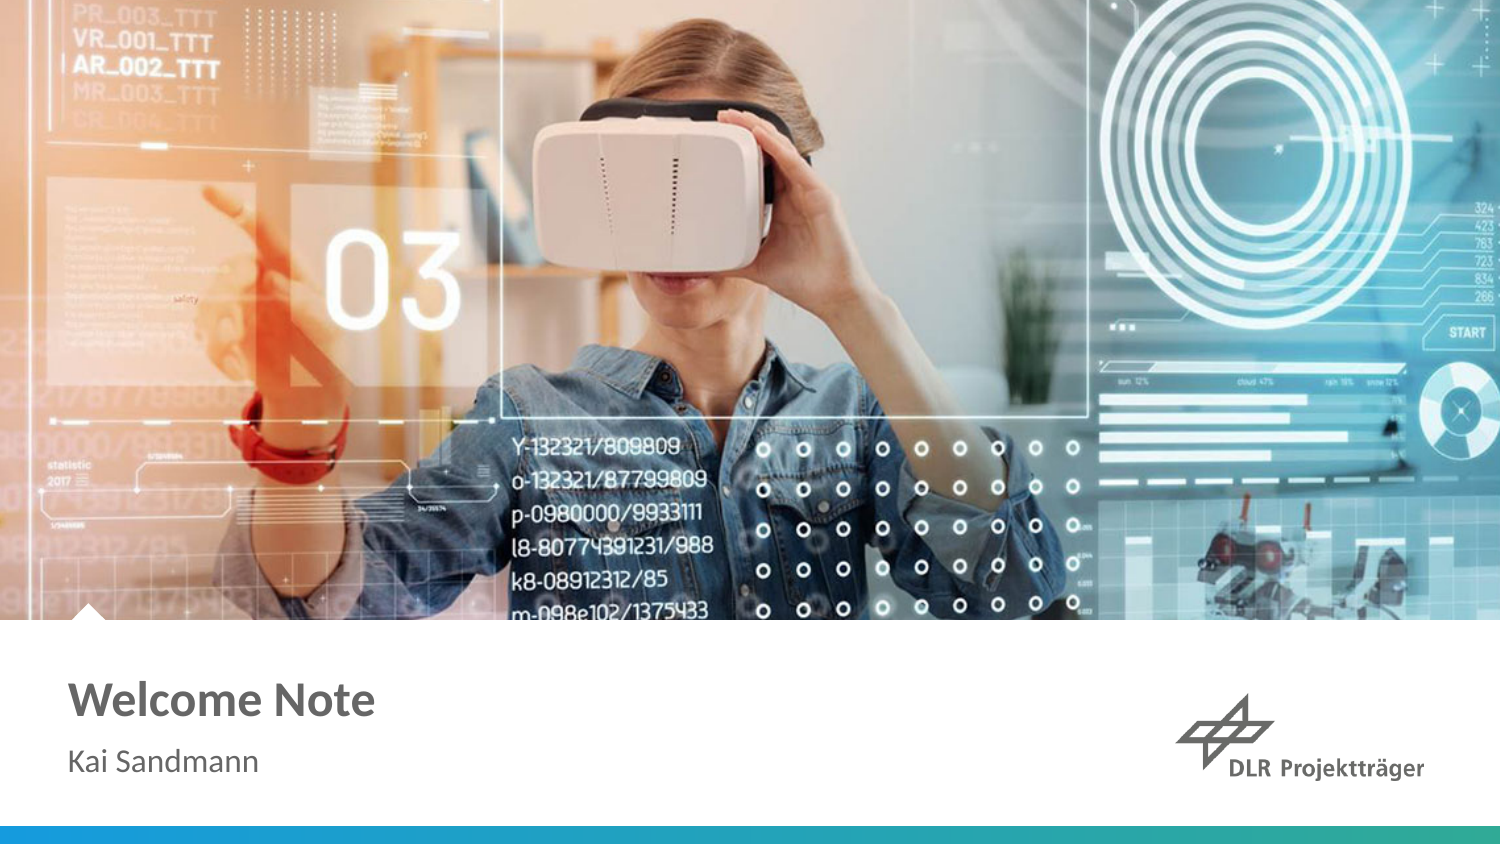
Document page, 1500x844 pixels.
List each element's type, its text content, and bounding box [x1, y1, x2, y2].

list Kai Sandmann [67, 735, 1162, 783]
picture [0, 0, 1500, 620]
list Welcome Note [67, 667, 1162, 727]
picture [1175, 693, 1424, 781]
